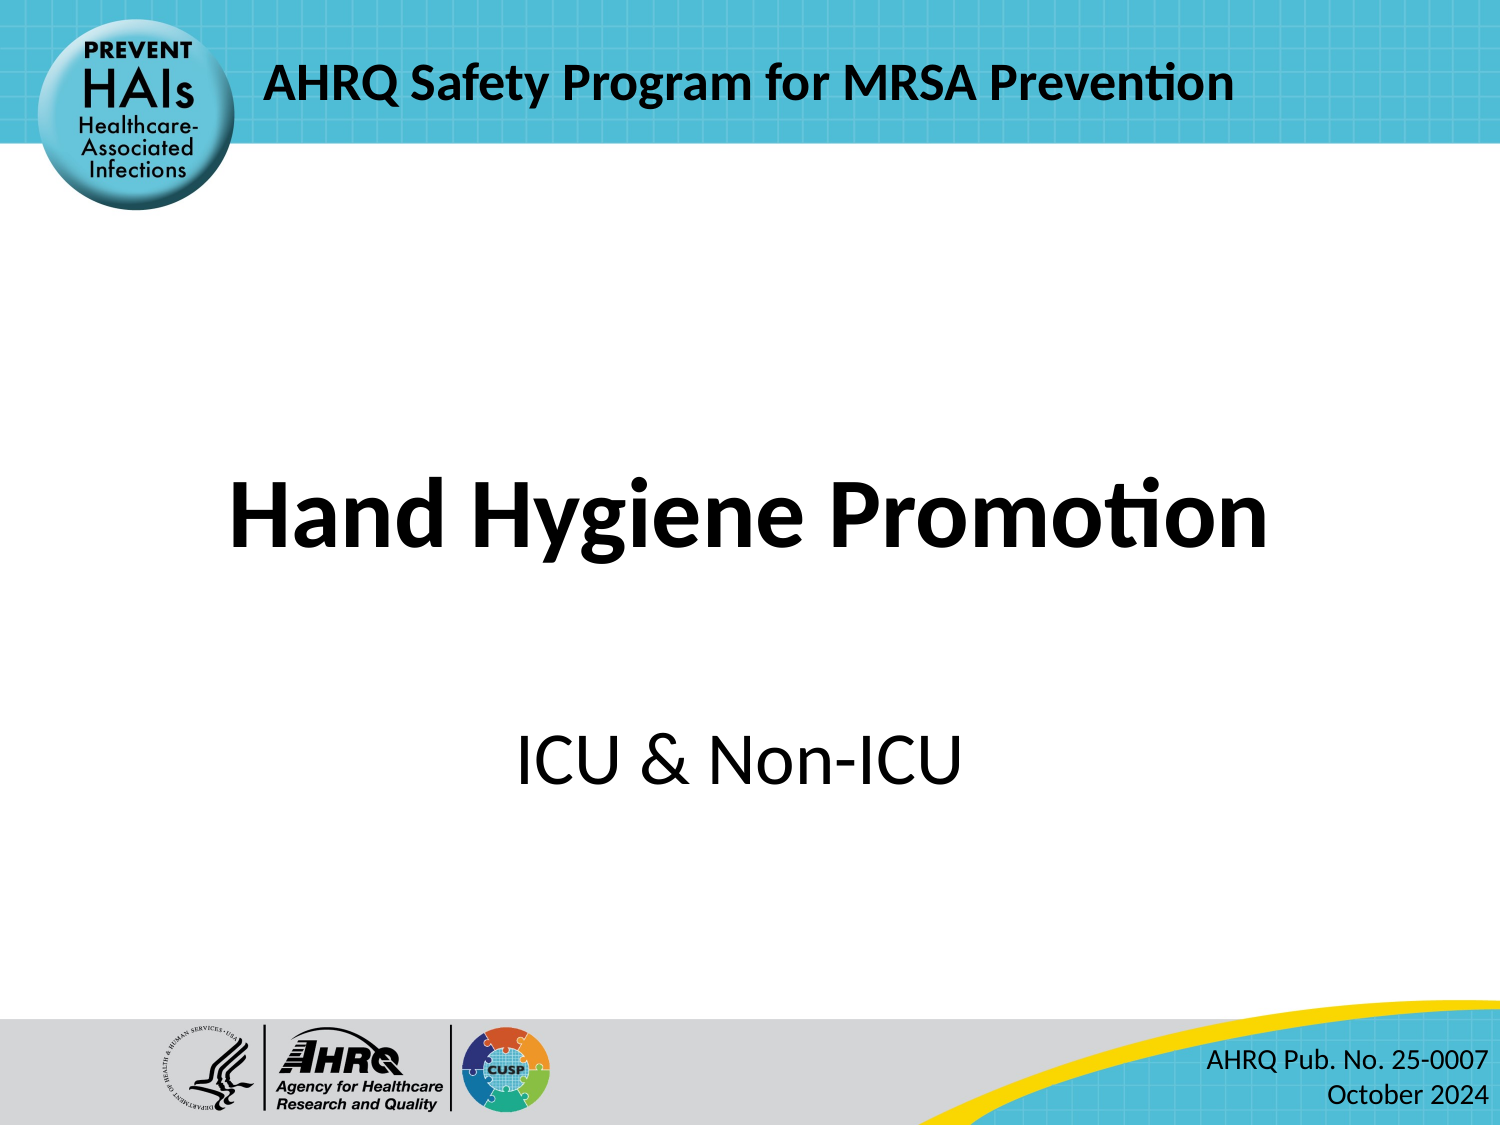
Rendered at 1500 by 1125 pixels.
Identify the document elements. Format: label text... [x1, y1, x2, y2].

text_box AHRQ Pub. No. 25-0007 October 2024 [1122, 1032, 1500, 1118]
list Hand Hygiene Promotion [173, 331, 1327, 684]
list ICU & Non-ICU [172, 702, 1326, 866]
picture [0, 0, 1500, 1125]
title AHRQ Safety Program for MRSA Prevention [225, 0, 1275, 150]
